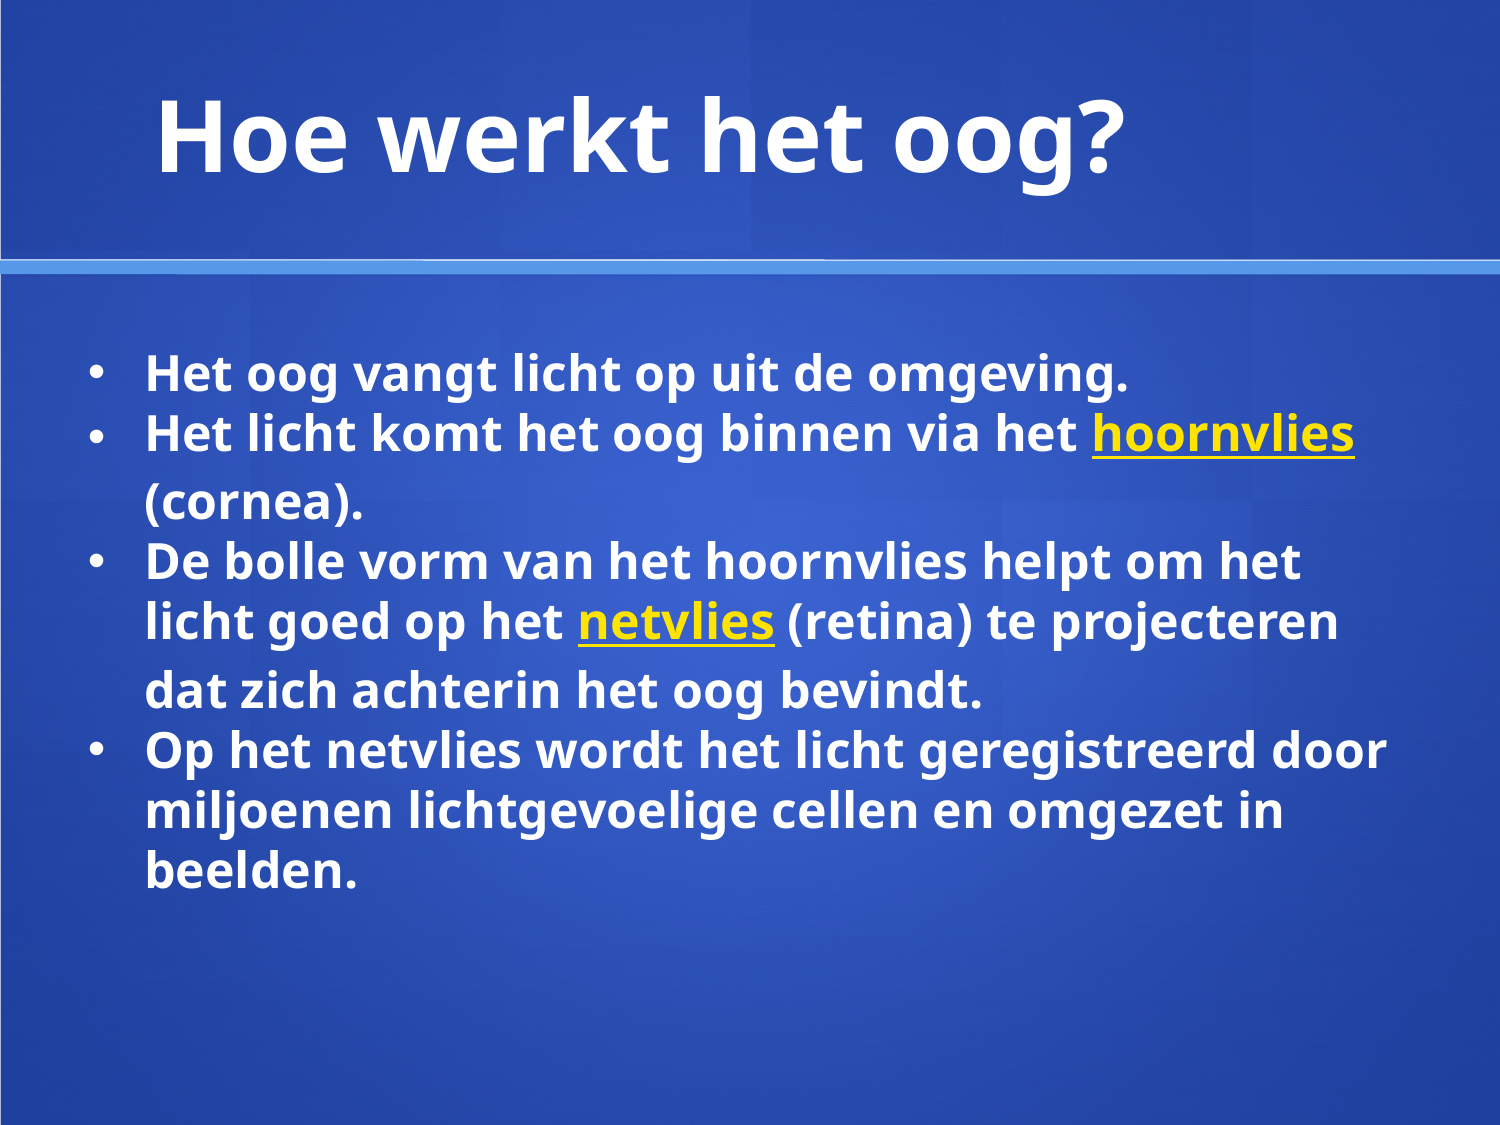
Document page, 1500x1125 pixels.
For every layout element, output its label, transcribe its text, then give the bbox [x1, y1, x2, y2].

picture [0, 275, 1500, 1125]
title Hoe werkt het oog? [153, 72, 1347, 194]
list Het oog vangt licht op uit de omgeving. Het licht komt het oog binnen via het hoornvlies (cornea). De bolle vorm van het hoornvlies helpt om het licht goed op het netvlies (retina) te projecteren dat zich achterin het oog bevindt. Op het netvlies wordt het licht geregistreerd door miljoenen lichtgevoelige cellen en omgezet in beelden. [87, 341, 1413, 766]
picture [0, 0, 1500, 259]
